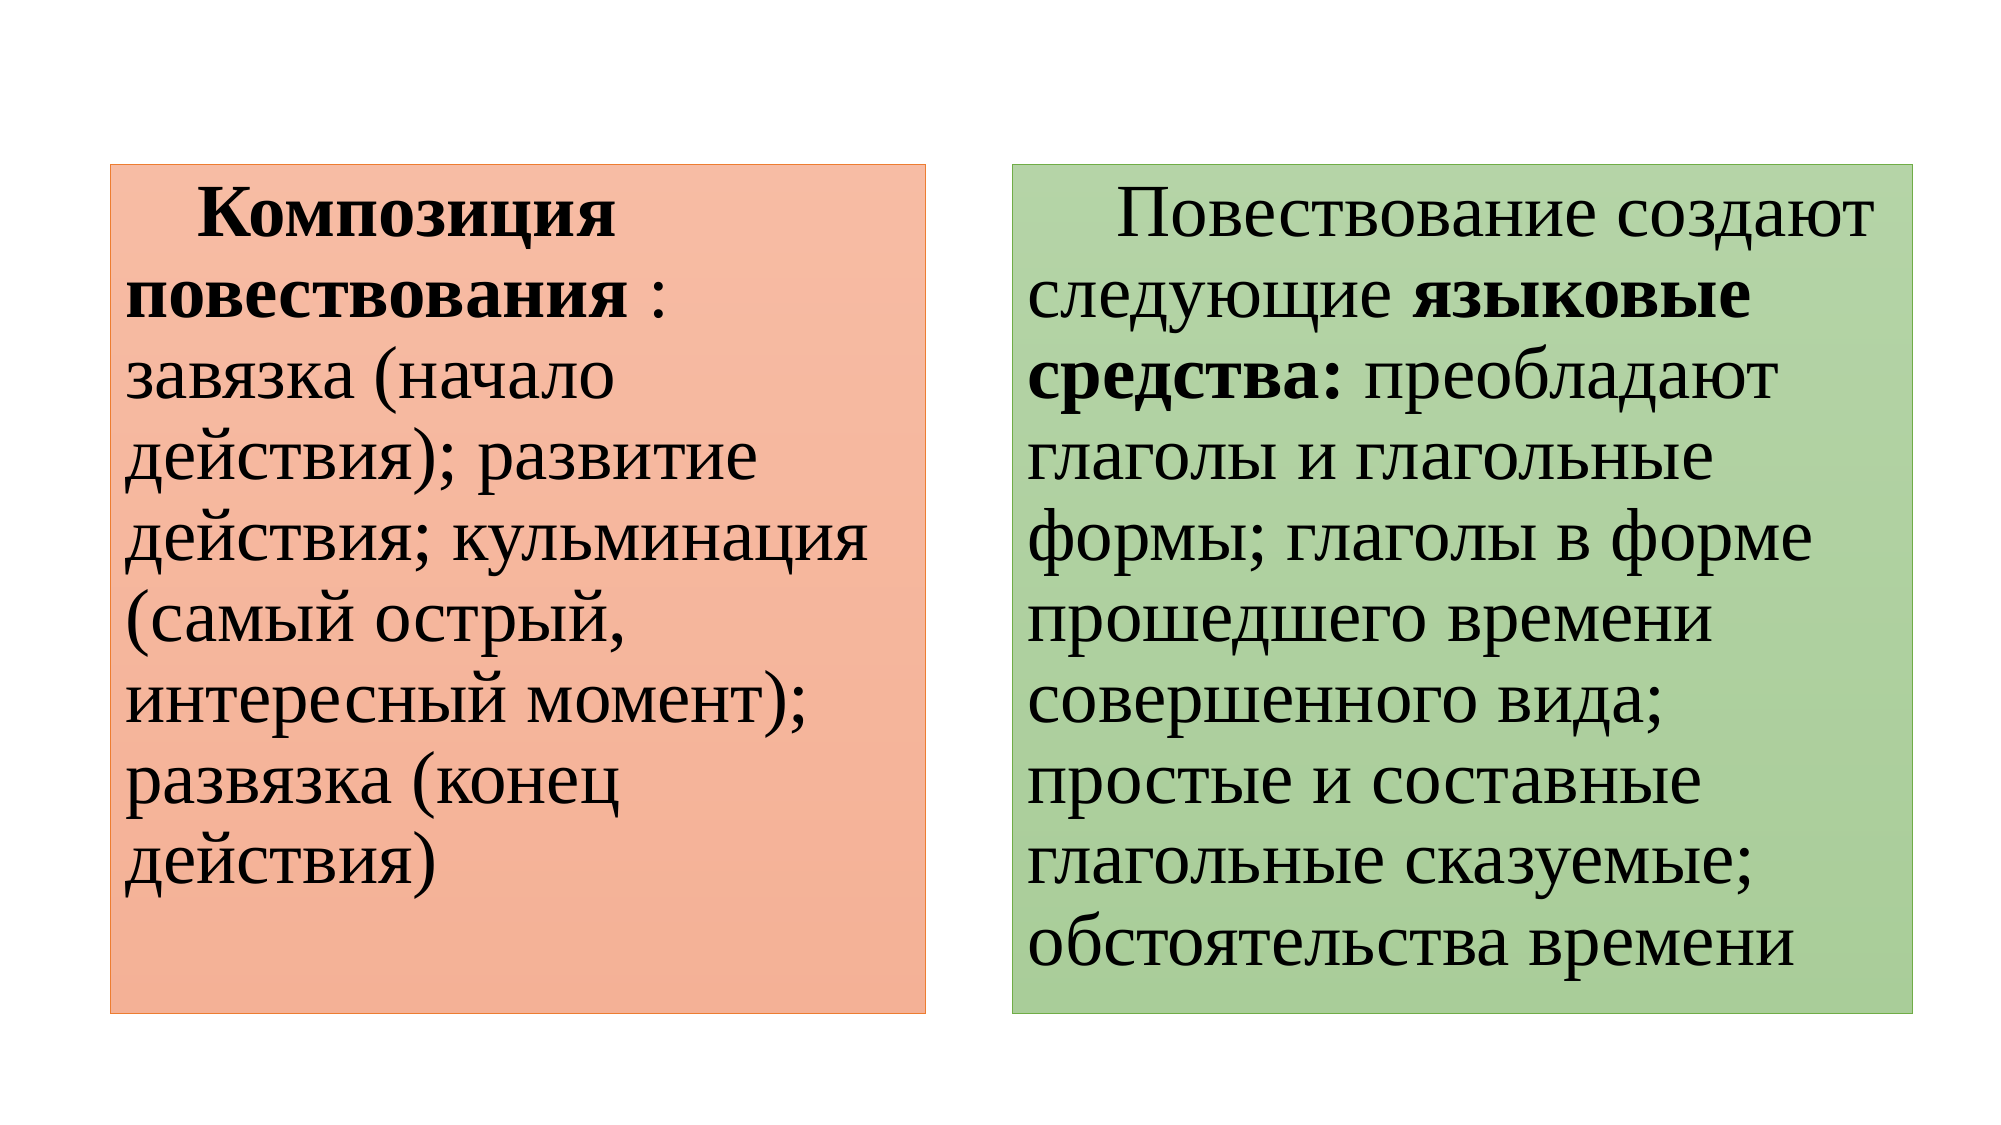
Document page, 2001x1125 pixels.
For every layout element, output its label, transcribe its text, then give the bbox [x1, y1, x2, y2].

list Композиция повествования : завязка (начало действия); развитие действия; кульминация (самый острый, интересный момент); развязка (конец действия) [110, 164, 926, 1014]
list Повествование создают следующие языковые средства: преобладают глаголы и глагольные формы; глаголы в форме прошедшего времени совершенного вида; простые и составные глагольные сказуемые; обстоятельства времени [1012, 164, 1913, 1014]
